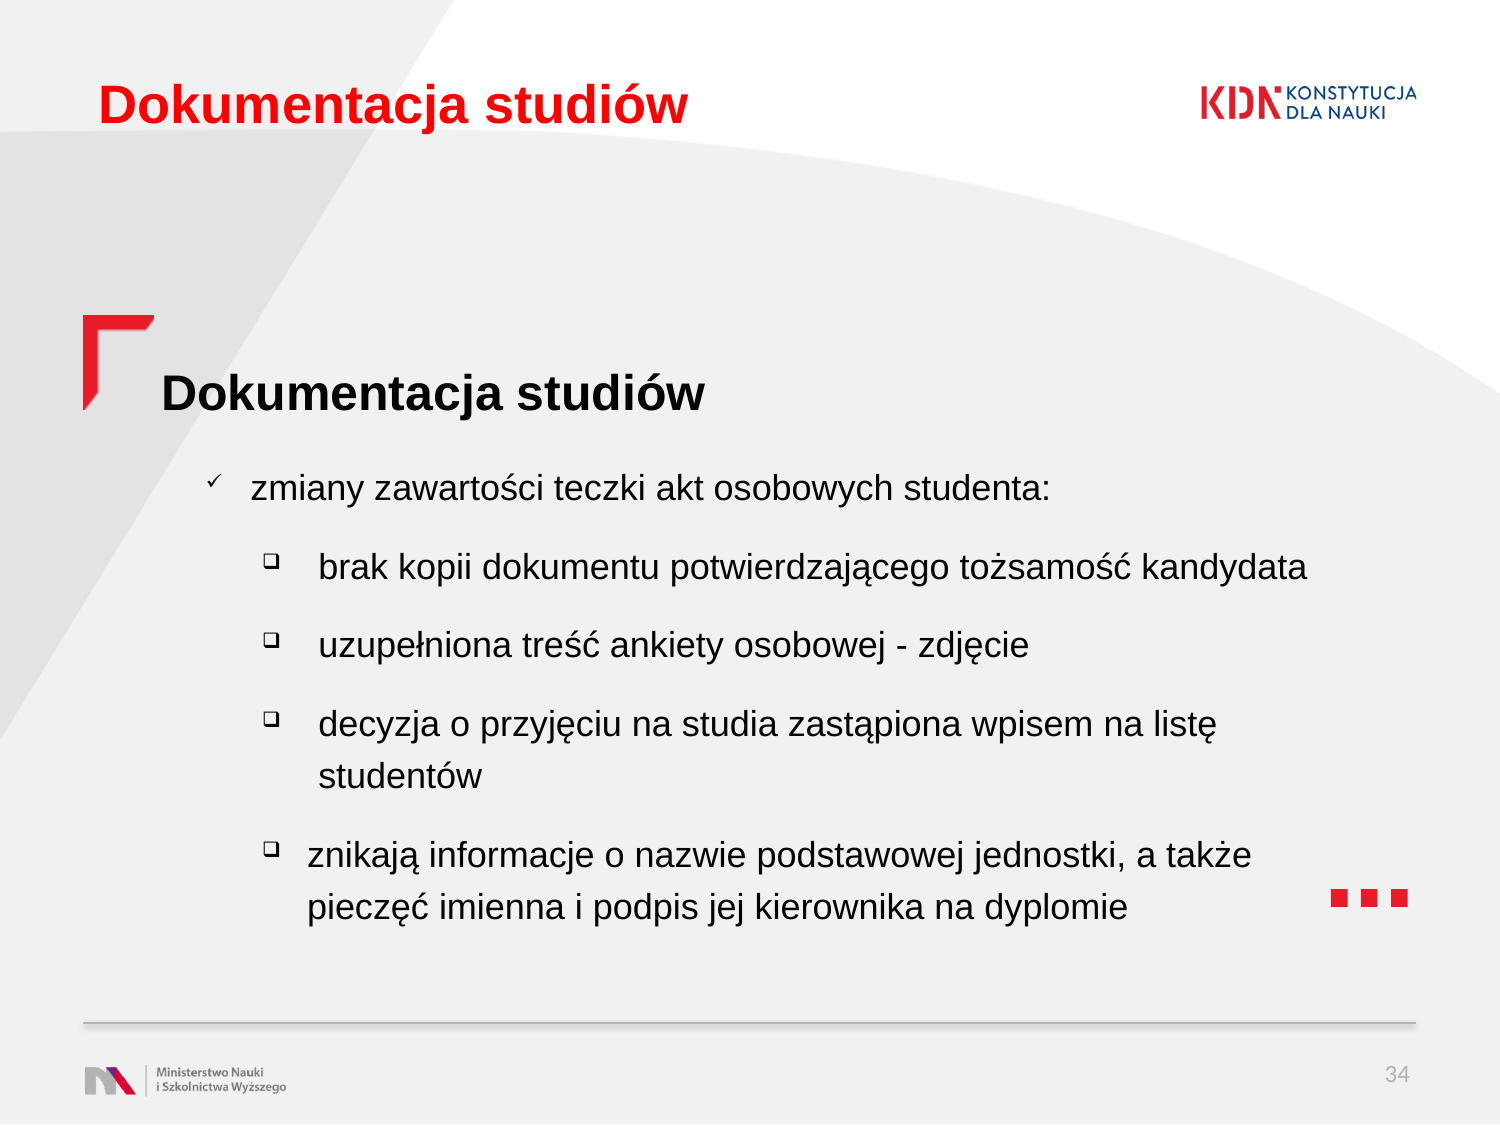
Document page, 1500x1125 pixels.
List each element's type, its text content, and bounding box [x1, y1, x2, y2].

list zmiany zawartości teczki akt osobowych studenta: brak kopii dokumentu potwierdzającego tożsamość kandydata uzupełniona treść ankiety osobowej - zdjęcie decyzja o przyjęciu na studia zastąpiona wpisem na listę studentów znikają informacje o nazwie podstawowej jednostki, a także pieczęć imienna i podpis jej kierownika na dyplomie [190, 448, 1334, 956]
list Dokumentacja studiów [146, 341, 1252, 423]
slide_number 34 [1074, 1042, 1425, 1103]
title Dokumentacja studiów [83, 74, 1170, 143]
picture [0, 0, 1500, 1125]
